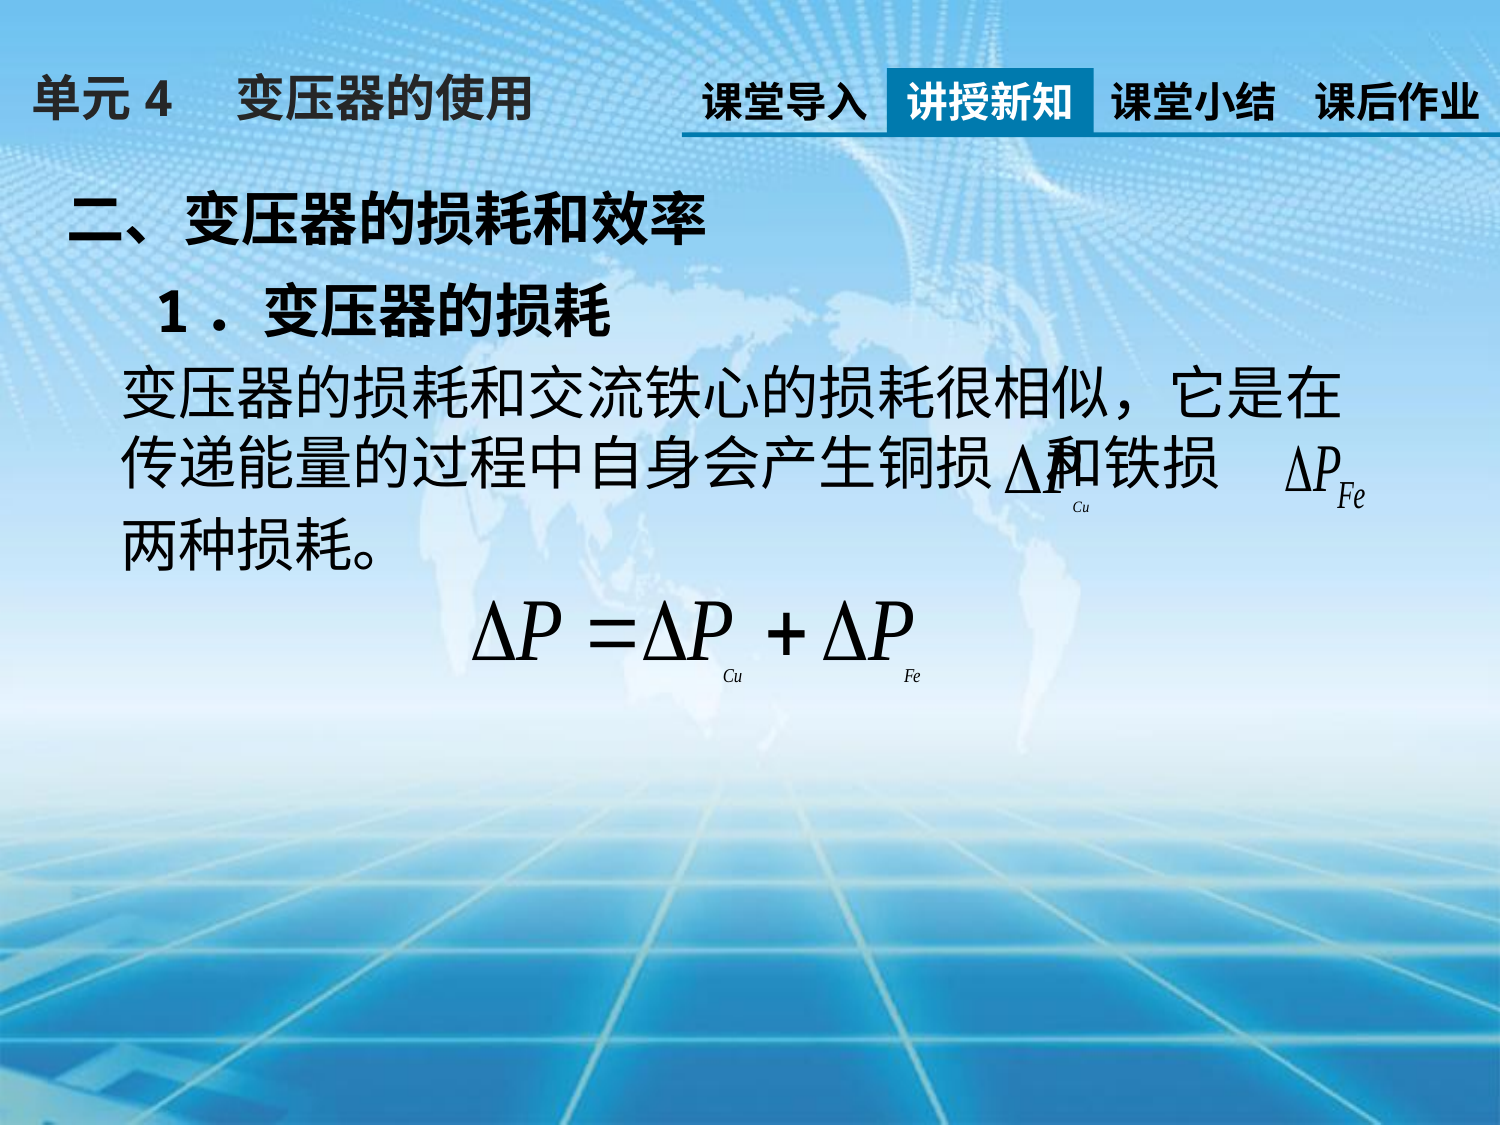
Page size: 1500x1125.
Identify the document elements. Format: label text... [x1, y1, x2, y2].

text_box 1．变压器的损耗 变压器的损耗和交流铁心的损耗很相似，它是在传递能量的过程中自身会产生铜损 和铁损 两种损耗。 [105, 267, 1409, 1010]
picture [0, 0, 1500, 1125]
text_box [1277, 422, 1375, 526]
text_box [16, 59, 1500, 135]
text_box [466, 584, 928, 692]
text_box 二、变压器的损耗和效率 [51, 172, 1500, 262]
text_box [1000, 432, 1094, 519]
